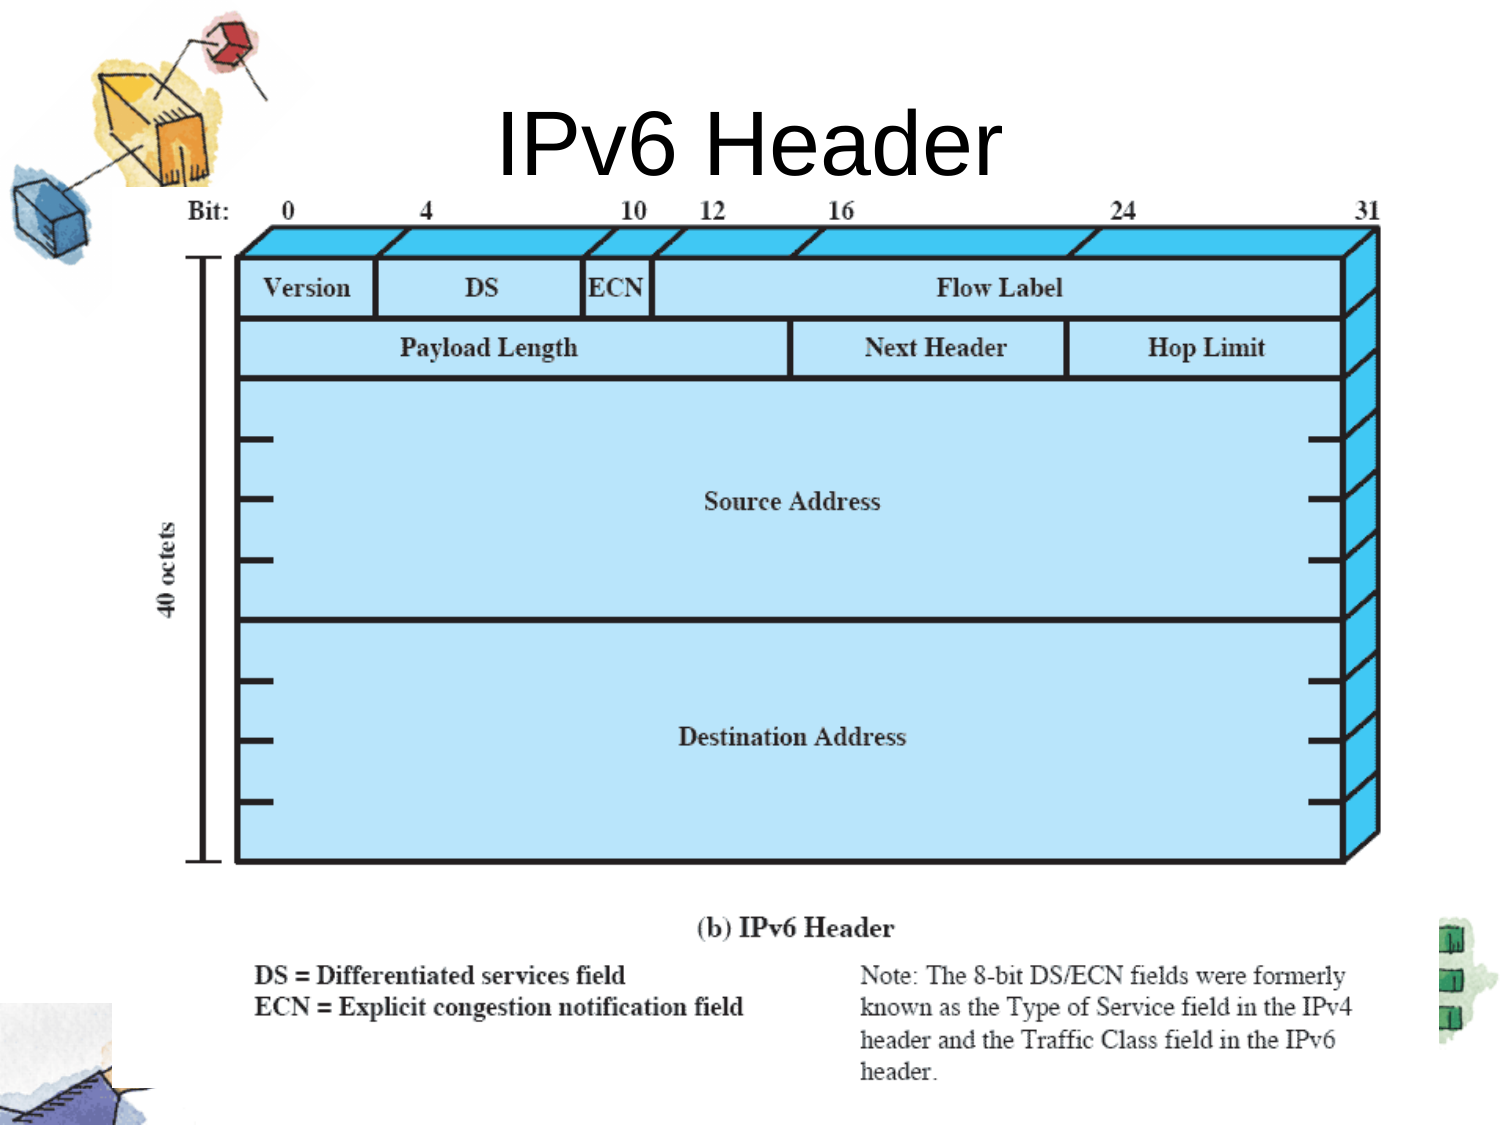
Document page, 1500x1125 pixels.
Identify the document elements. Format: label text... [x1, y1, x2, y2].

picture [1439, 912, 1500, 1050]
title IPv6 Header [74, 44, 1426, 233]
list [112, 187, 1439, 1089]
picture [114, 0, 274, 44]
picture [0, 1003, 196, 1125]
picture [0, 85, 112, 316]
